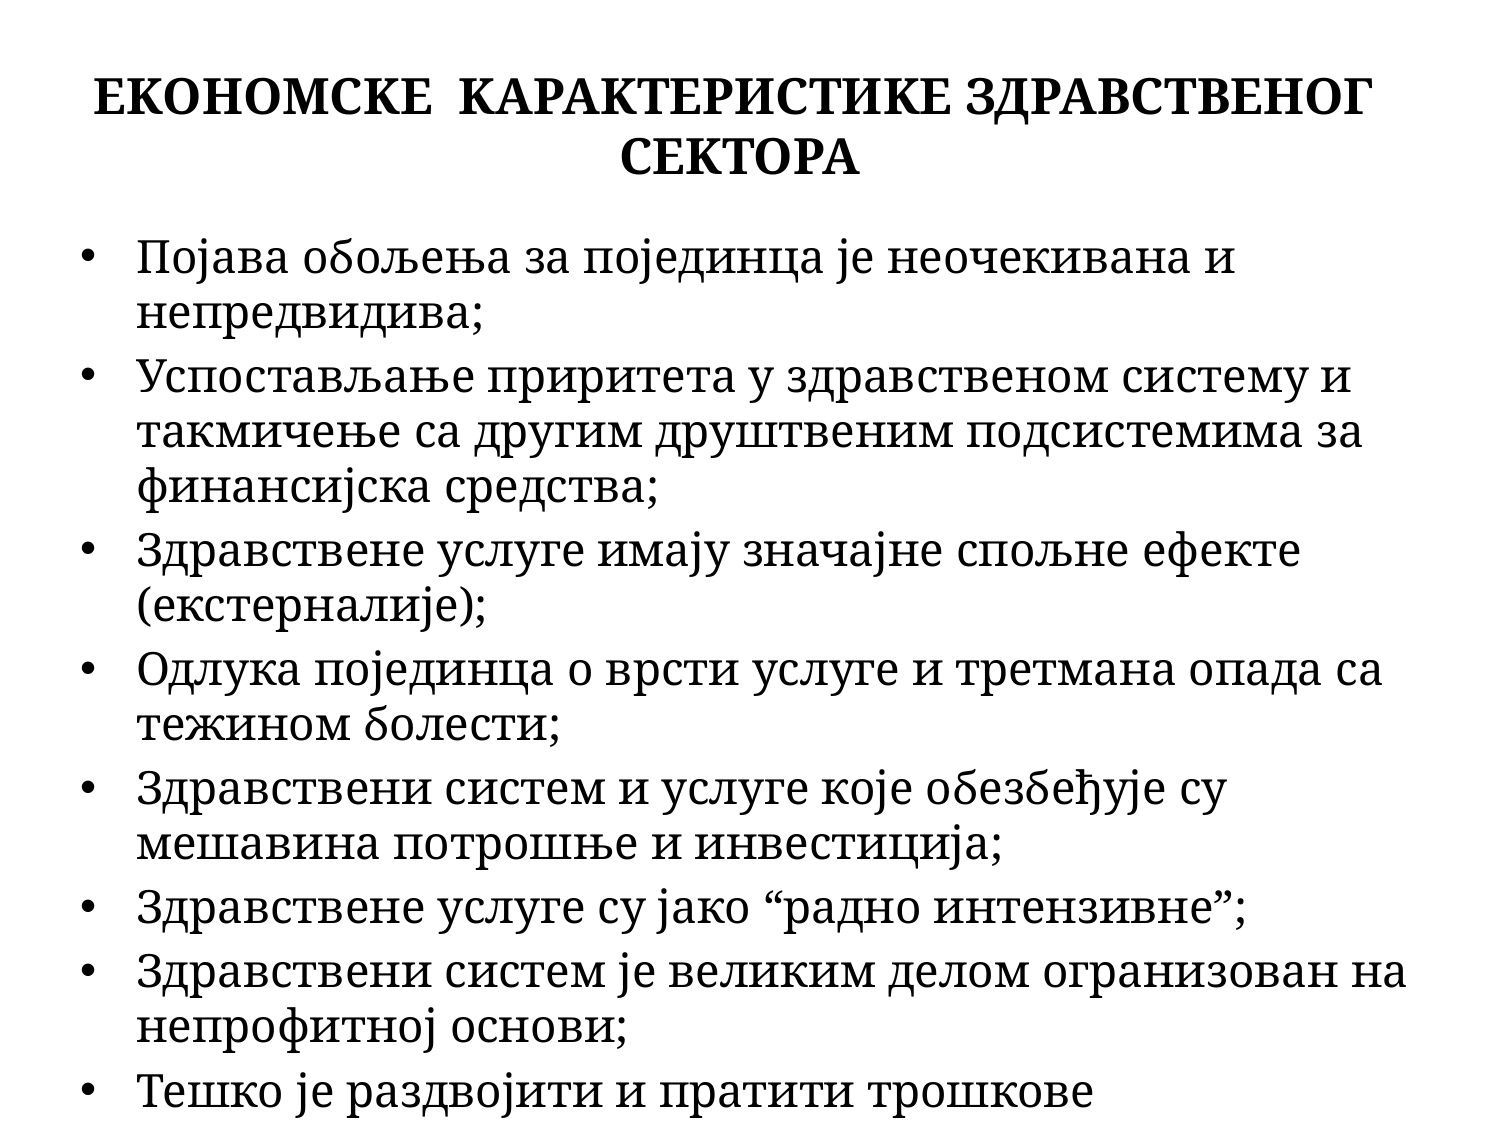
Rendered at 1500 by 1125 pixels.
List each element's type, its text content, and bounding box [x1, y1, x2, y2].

title ЕKОНОМСKЕ KАРАKТЕРИСТИKЕ ЗДРАВСТВЕНОГ СЕKТОРА [64, 30, 1415, 219]
list Појава обољења за појединца је неочекивана и непредвидива; Успостављање приритета у здравственом систему и такмичење са другим друштвеним подсистемима за финансијска средства; Здравствене услуге имају значајне спољне ефекте (екстерналије); Одлука појединца о врсти услуге и третмана опада са тежином болести; Здравствени систем и услуге које обезбеђује су мешавина потрошње и инвестиција; Здравствене услуге су јако “радно интензивне”; Здравствени систем је великим делом огранизован на непрофитној основи; Тешко је раздвојити и пратити трошкове [64, 219, 1425, 1005]
